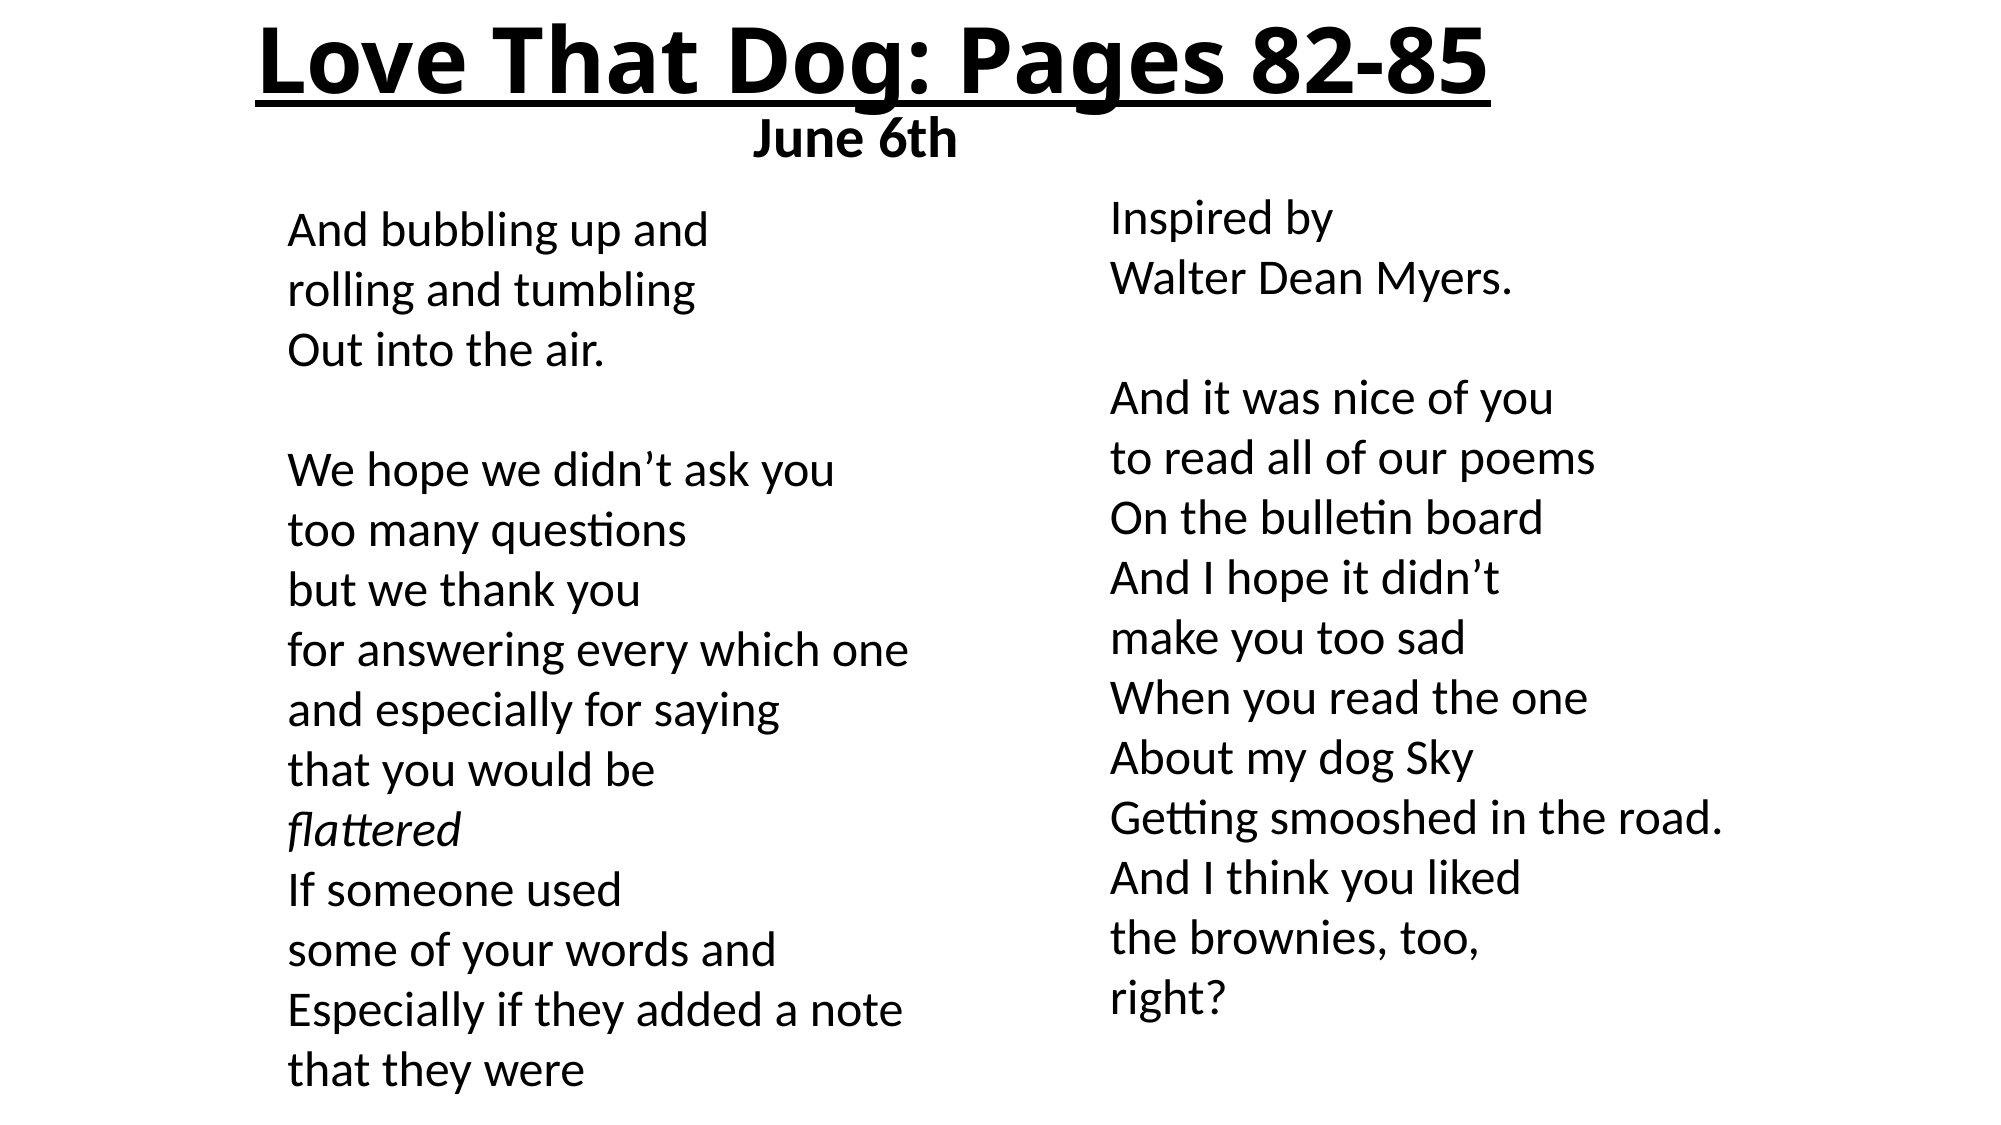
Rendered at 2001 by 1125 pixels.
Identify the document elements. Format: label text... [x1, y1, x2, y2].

text_box June 6th [598, 91, 1115, 177]
text_box Inspired by Walter Dean Myers. And it was nice of you to read all of our poems On the bulletin board And I hope it didn’t make you too sad When you read the one About my dog Sky Getting smooshed in the road. And I think you liked the brownies, too, right? [1094, 177, 1889, 1033]
title Love That Dog: Pages 82-85 [10, 0, 1736, 146]
text_box And bubbling up and rolling and tumbling Out into the air. We hope we didn’t ask you too many questions but we thank you for answering every which one and especially for saying that you would be flattered If someone used some of your words and Especially if they added a note that they were [272, 188, 977, 1104]
